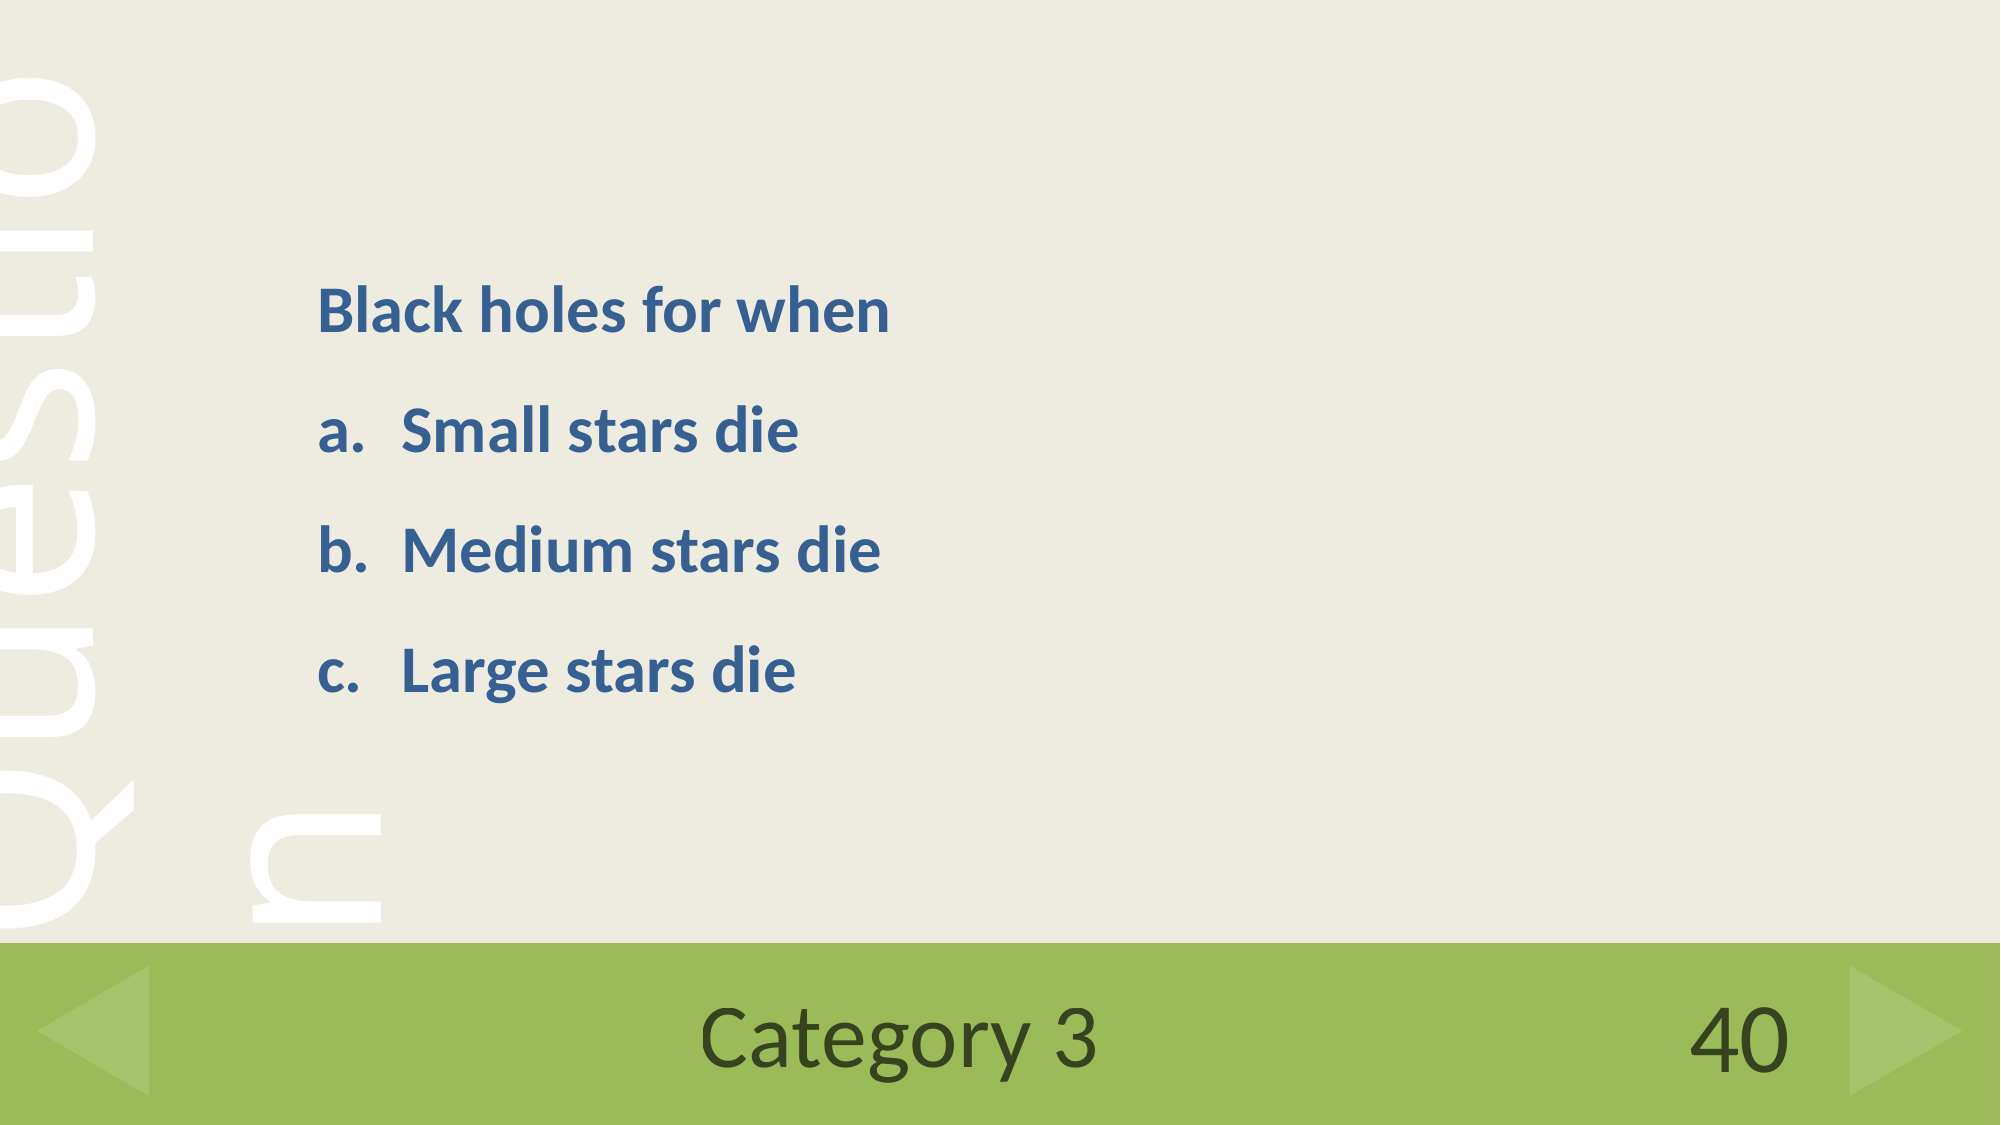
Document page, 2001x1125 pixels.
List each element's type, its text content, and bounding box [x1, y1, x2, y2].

list Black holes for when Small stars die Medium stars die Large stars die [302, 96, 1843, 835]
title Category 3 [0, 937, 1800, 1125]
list 40 [1800, 967, 1806, 1097]
